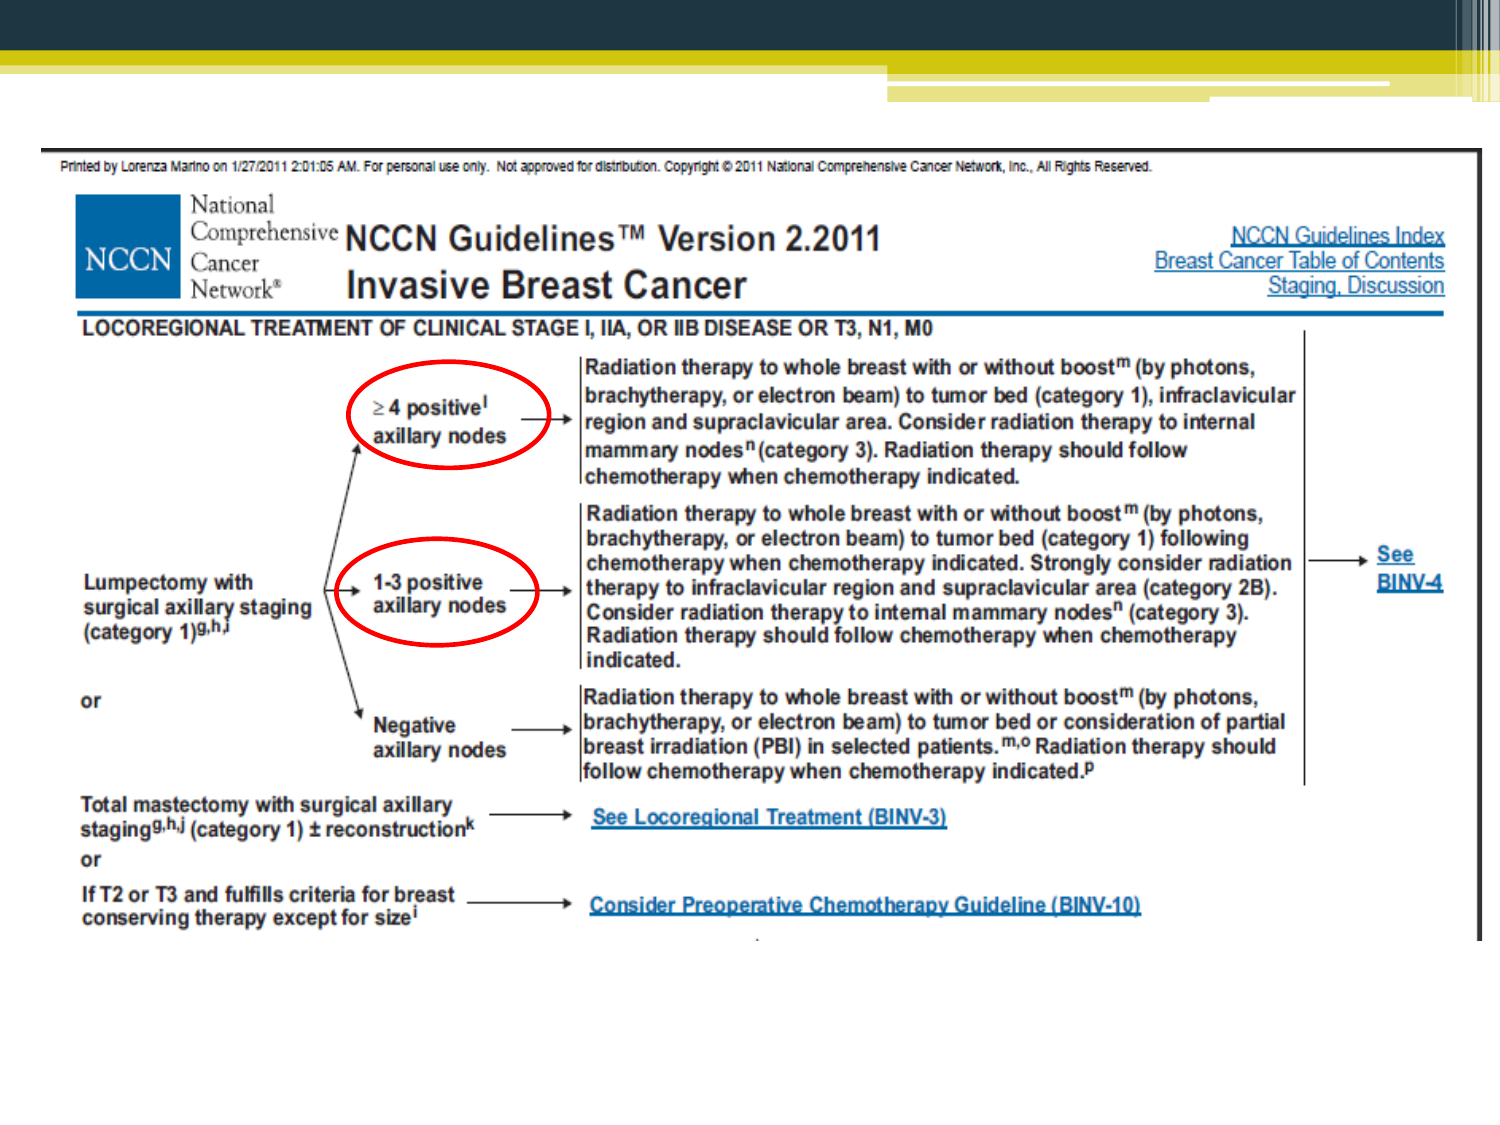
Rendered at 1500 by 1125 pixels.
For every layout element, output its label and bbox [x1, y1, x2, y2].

list [40, 148, 1483, 941]
